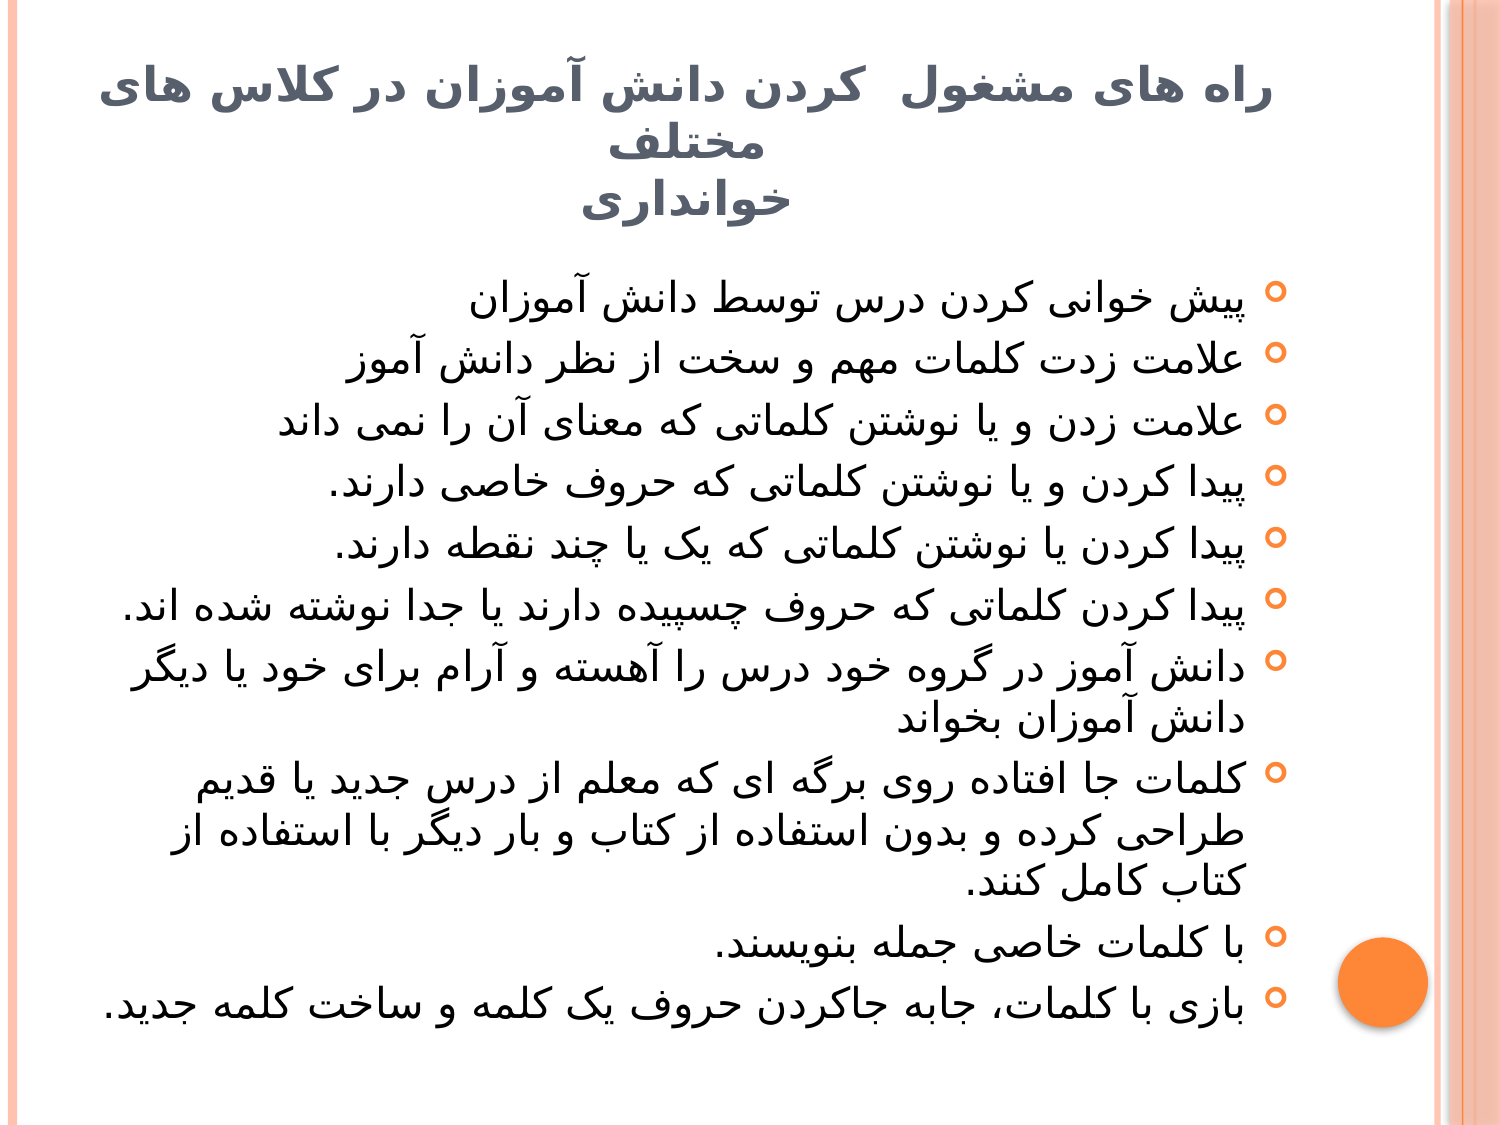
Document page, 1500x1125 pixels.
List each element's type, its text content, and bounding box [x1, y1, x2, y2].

title راه های مشغول کردن دانش آموزان در کلاس های مختلف خوانداری [75, 45, 1300, 233]
list پیش خوانی کردن درس توسط دانش آموزان علامت زدت کلمات مهم و سخت از نظر دانش آموز علامت زدن و یا نوشتن کلماتی که معنای آن را نمی داند پیدا کردن و یا نوشتن کلماتی که حروف خاصی دارند. پیدا کردن یا نوشتن کلماتی که یک یا چند نقطه دارند. پیدا کردن کلماتی که حروف چسپیده دارند یا جدا نوشته شده اند. دانش آموز در گروه خود درس را آهسته و آرام برای خود یا دیگر دانش آموزان بخواند کلمات جا افتاده روی برگه ای که معلم از درس جدید یا قدیم طراحی کرده و بدون استفاده از کتاب و بار دیگر با استفاده از کتاب کامل کنند. با کلمات خاصی جمله بنویسند. بازی با کلمات، جابه جاکردن حروف یک کلمه و ساخت کلمه جدید. [75, 262, 1300, 1062]
